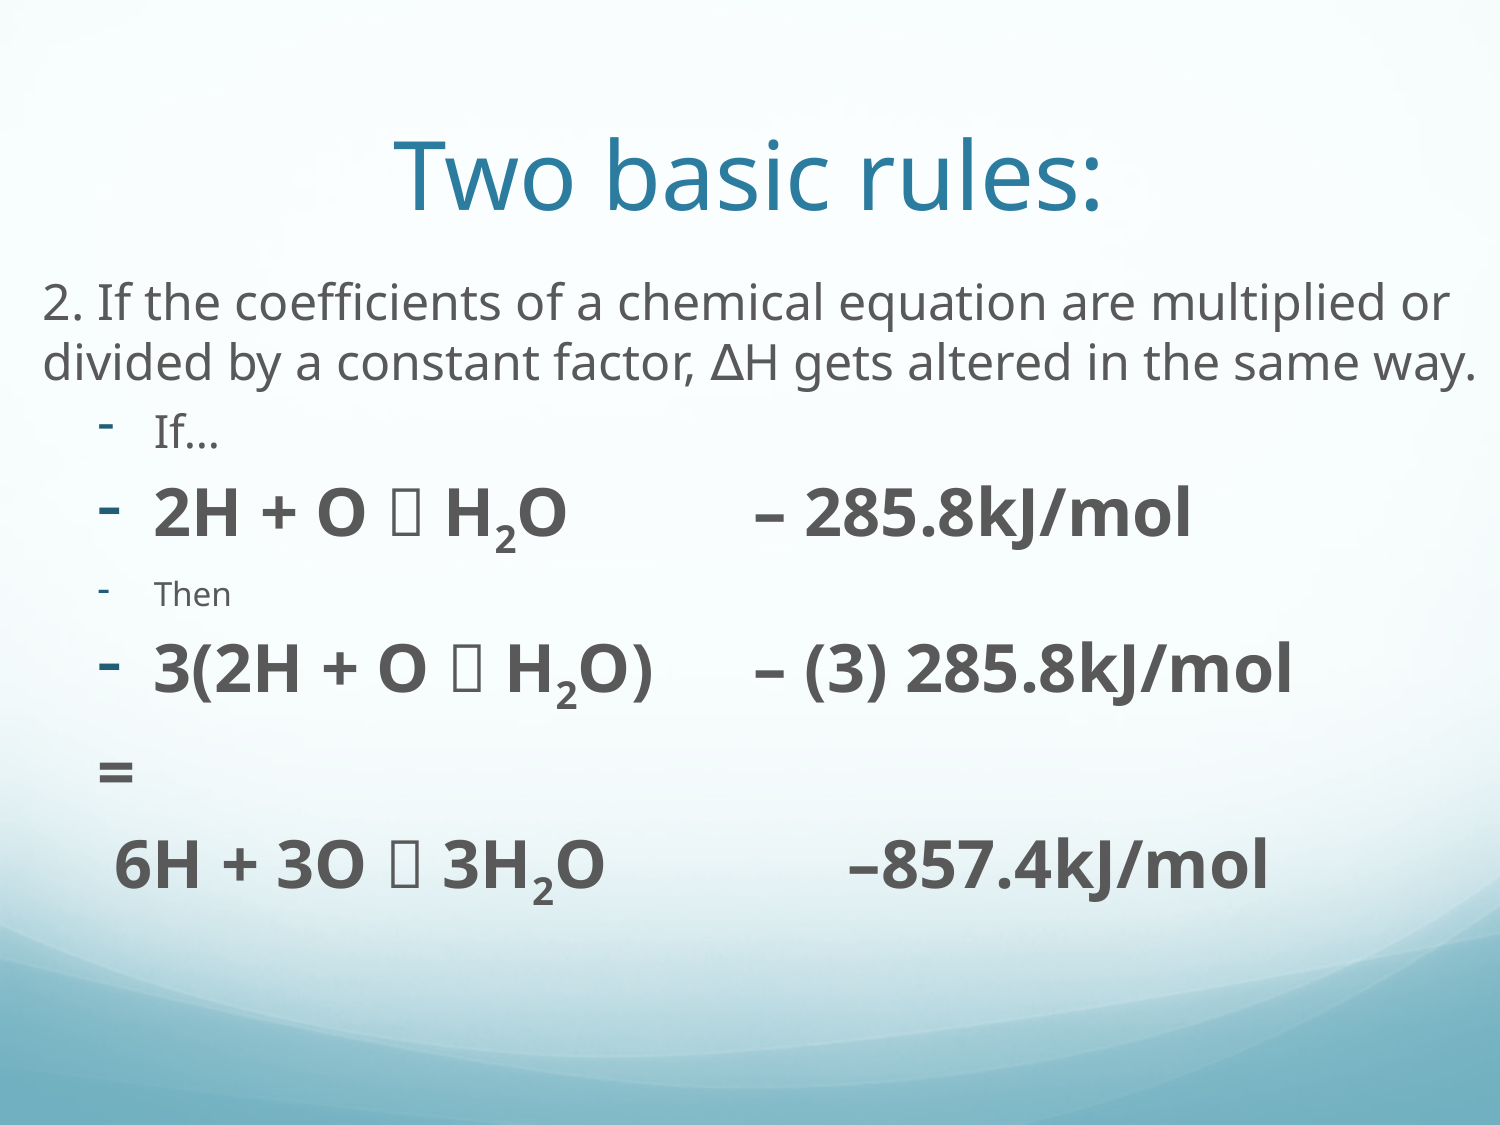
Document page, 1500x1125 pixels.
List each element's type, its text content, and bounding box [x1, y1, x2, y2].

list 2. If the coefficients of a chemical equation are multiplied or divided by a constant factor, ∆H gets altered in the same way. If… 2H + O  H2O – 285.8kJ/mol Then 3(2H + O  H2O) – (3) 285.8kJ/mol = 6H + 3O  3H2O –857.4kJ/mol [27, 262, 1500, 975]
title Two basic rules: [90, 17, 1410, 237]
